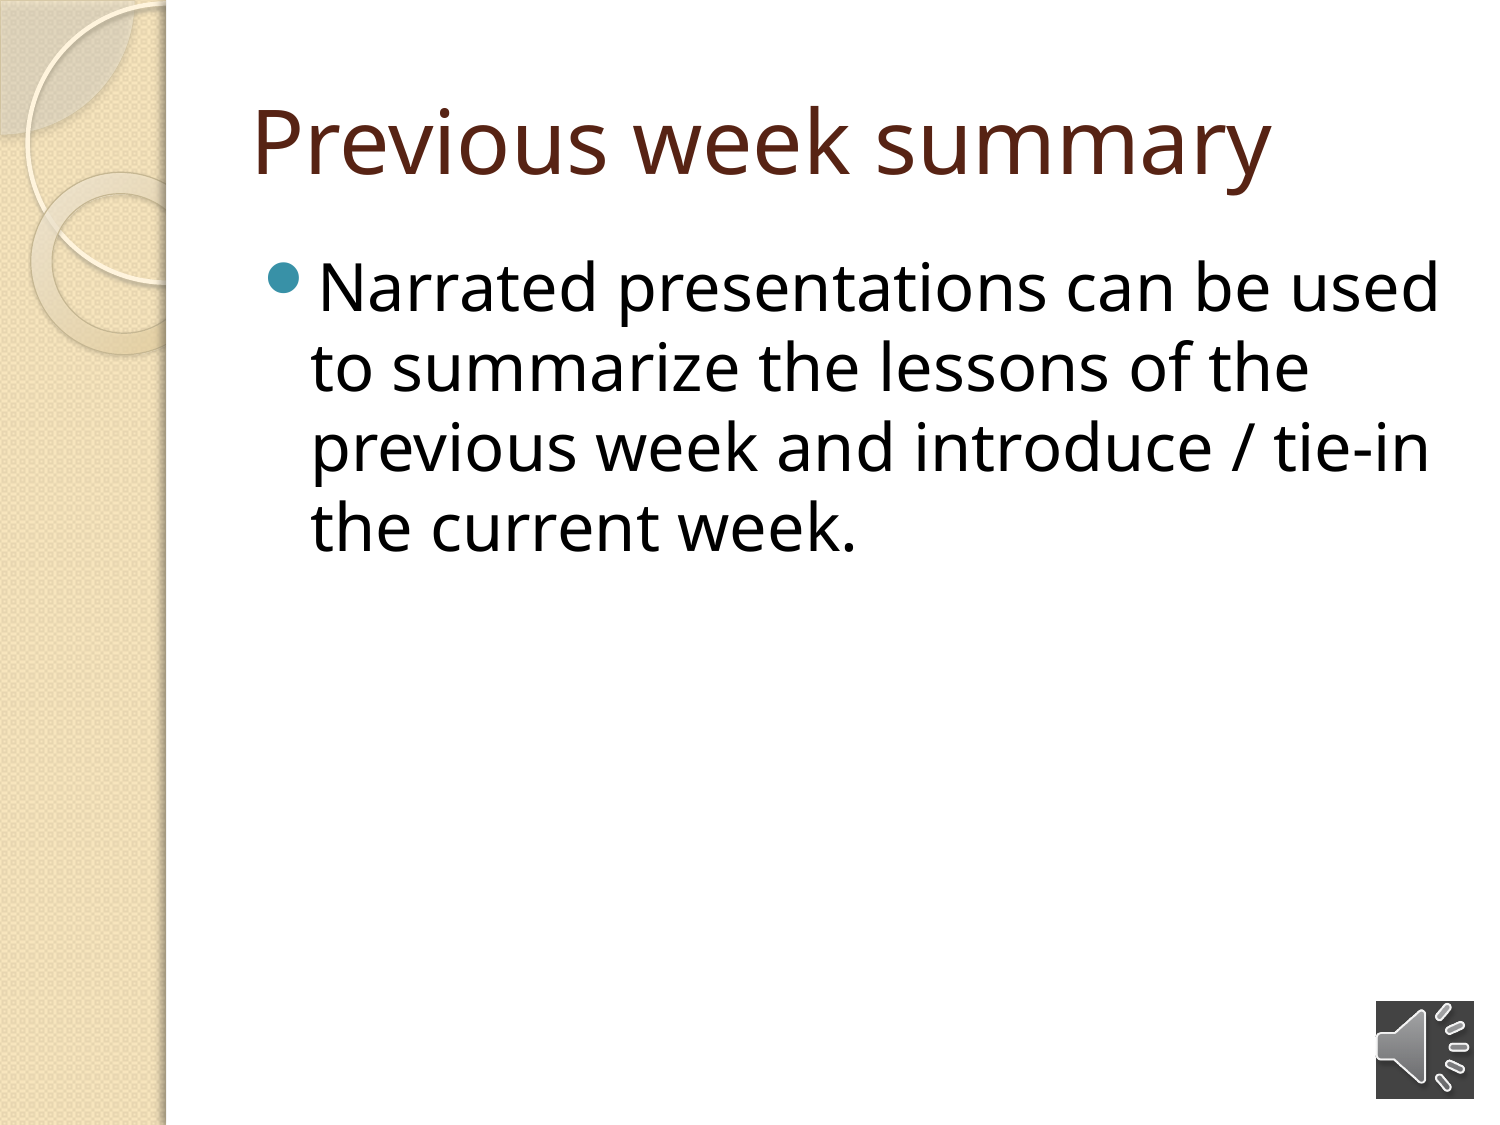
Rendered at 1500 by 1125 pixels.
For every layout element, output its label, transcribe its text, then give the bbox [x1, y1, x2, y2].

title Previous week summary [235, 45, 1466, 233]
picture [1374, 999, 1476, 1101]
list Narrated presentations can be used to summarize the lessons of the previous week and introduce / tie-in the current week. [235, 237, 1466, 1025]
